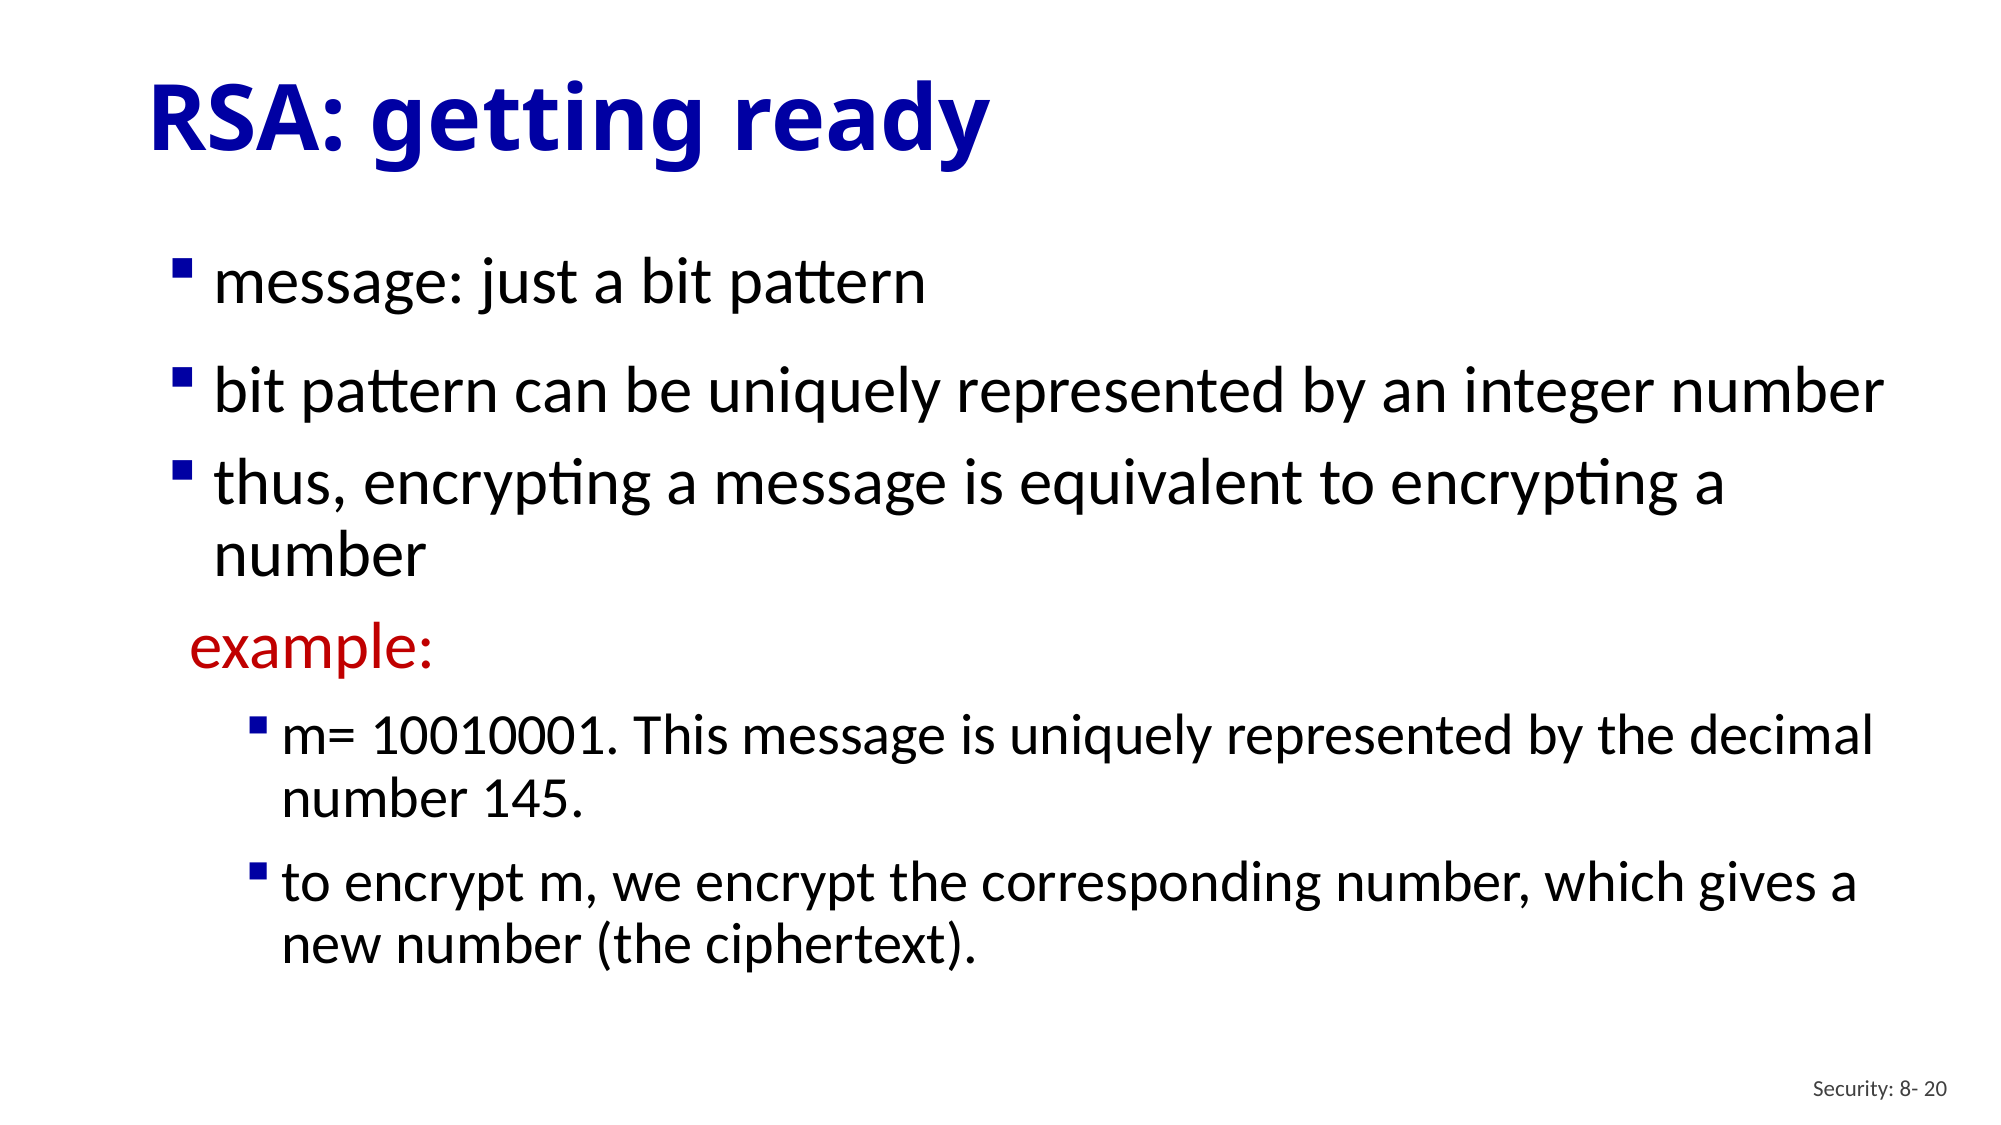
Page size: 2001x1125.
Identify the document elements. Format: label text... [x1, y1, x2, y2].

text_box message: just a bit pattern bit pattern can be uniquely represented by an integer number thus, encrypting a message is equivalent to encrypting a number example: m= 10010001. This message is uniquely represented by the decimal number 145. to encrypt m, we encrypt the corresponding number, which gives a new number (the ciphertext). [152, 221, 1922, 1050]
slide_number Security: 8- 20 [1512, 1056, 1963, 1117]
title RSA: getting ready [131, 47, 1856, 195]
